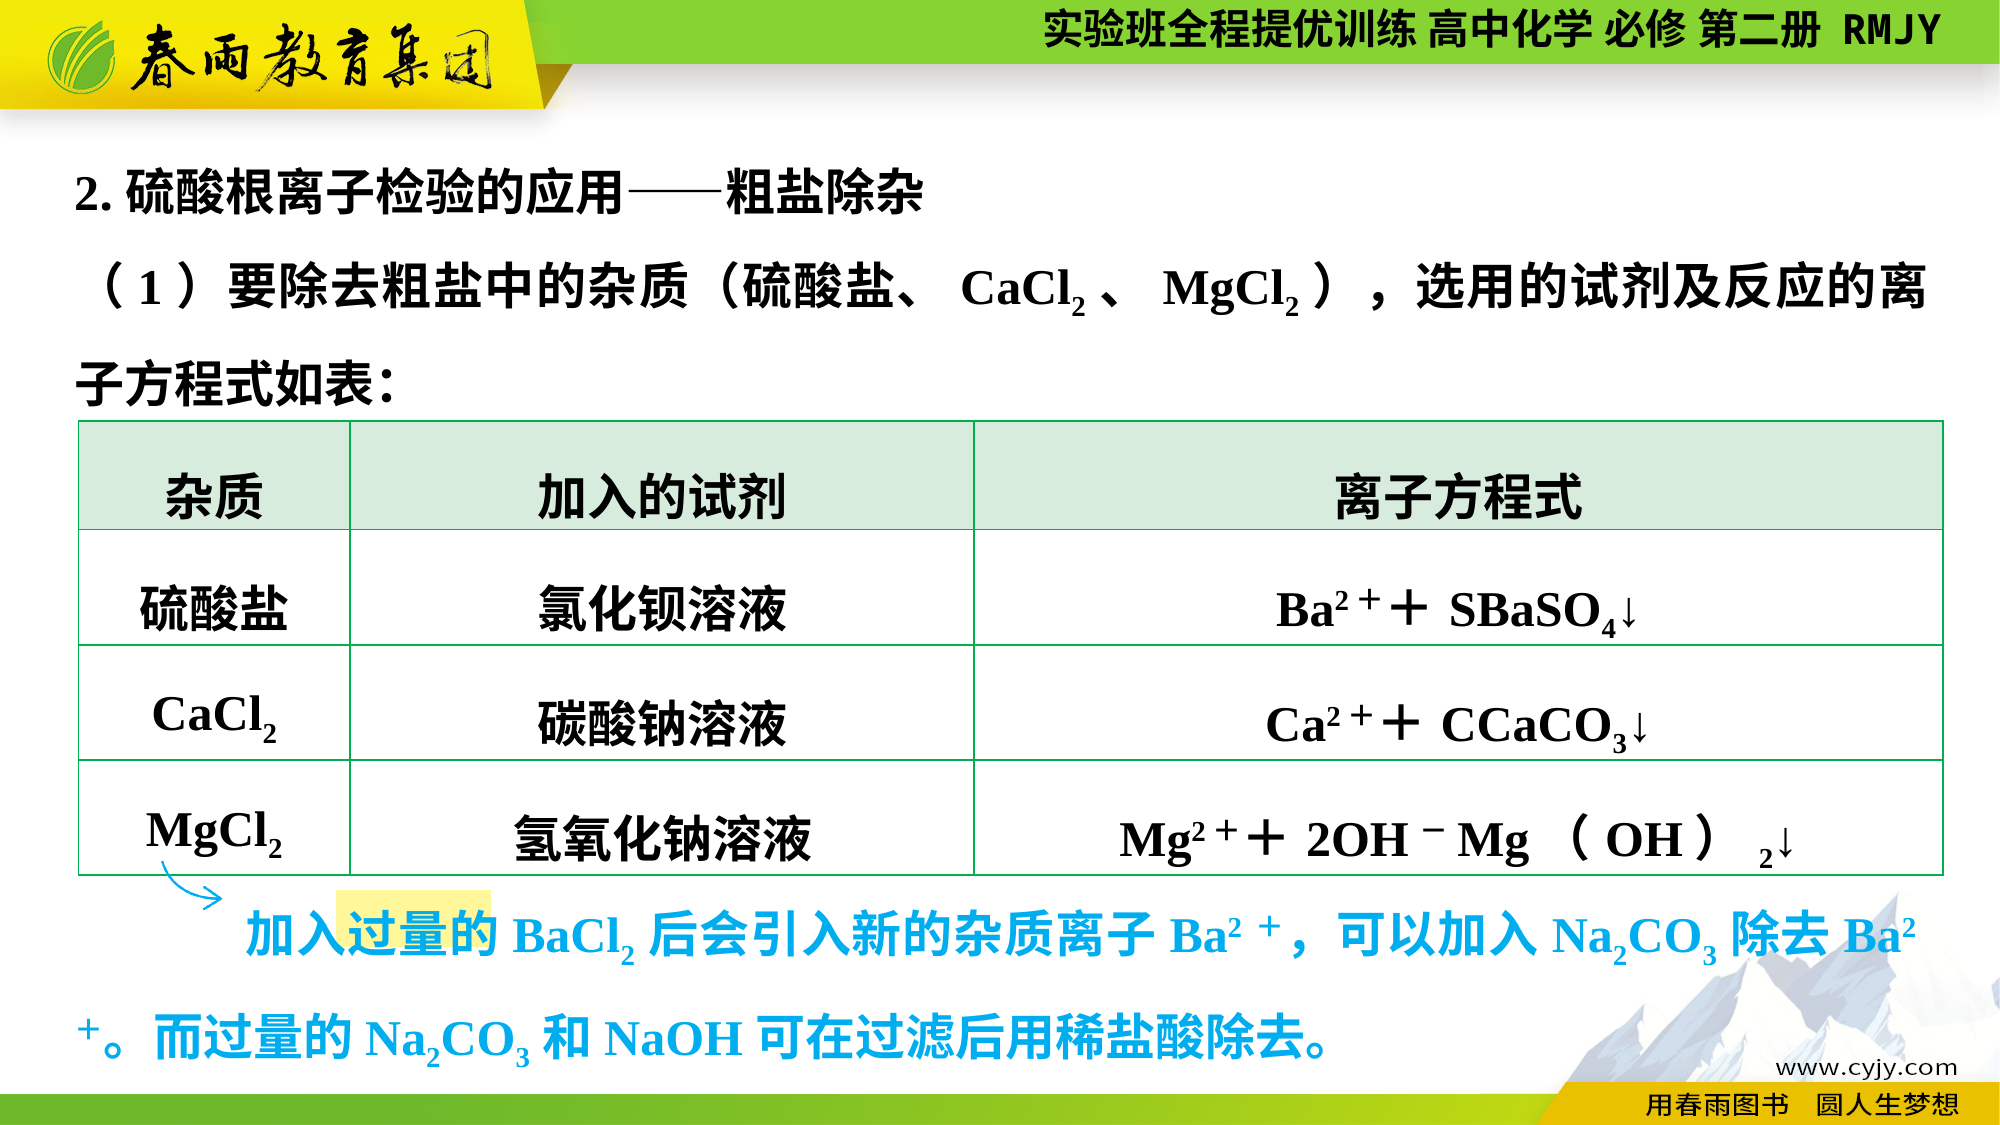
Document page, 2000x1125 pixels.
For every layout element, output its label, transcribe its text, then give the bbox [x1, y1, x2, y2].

picture [0, 0, 2000, 1125]
list 2.硫酸根离子检验的应用——粗盐除杂 （1）要除去粗盐中的杂质（硫酸盐、CaCl2、MgCl2），选用的试剂及反应的离子方程式如表： [59, 122, 1944, 411]
text_box 加入过量的BaCl2后会引入新的杂质离子Ba2＋，可以加入Na2CO3除去Ba2＋。而过量的Na2CO3和NaOH可在过滤后用稀盐酸除去。 [59, 861, 1944, 1082]
